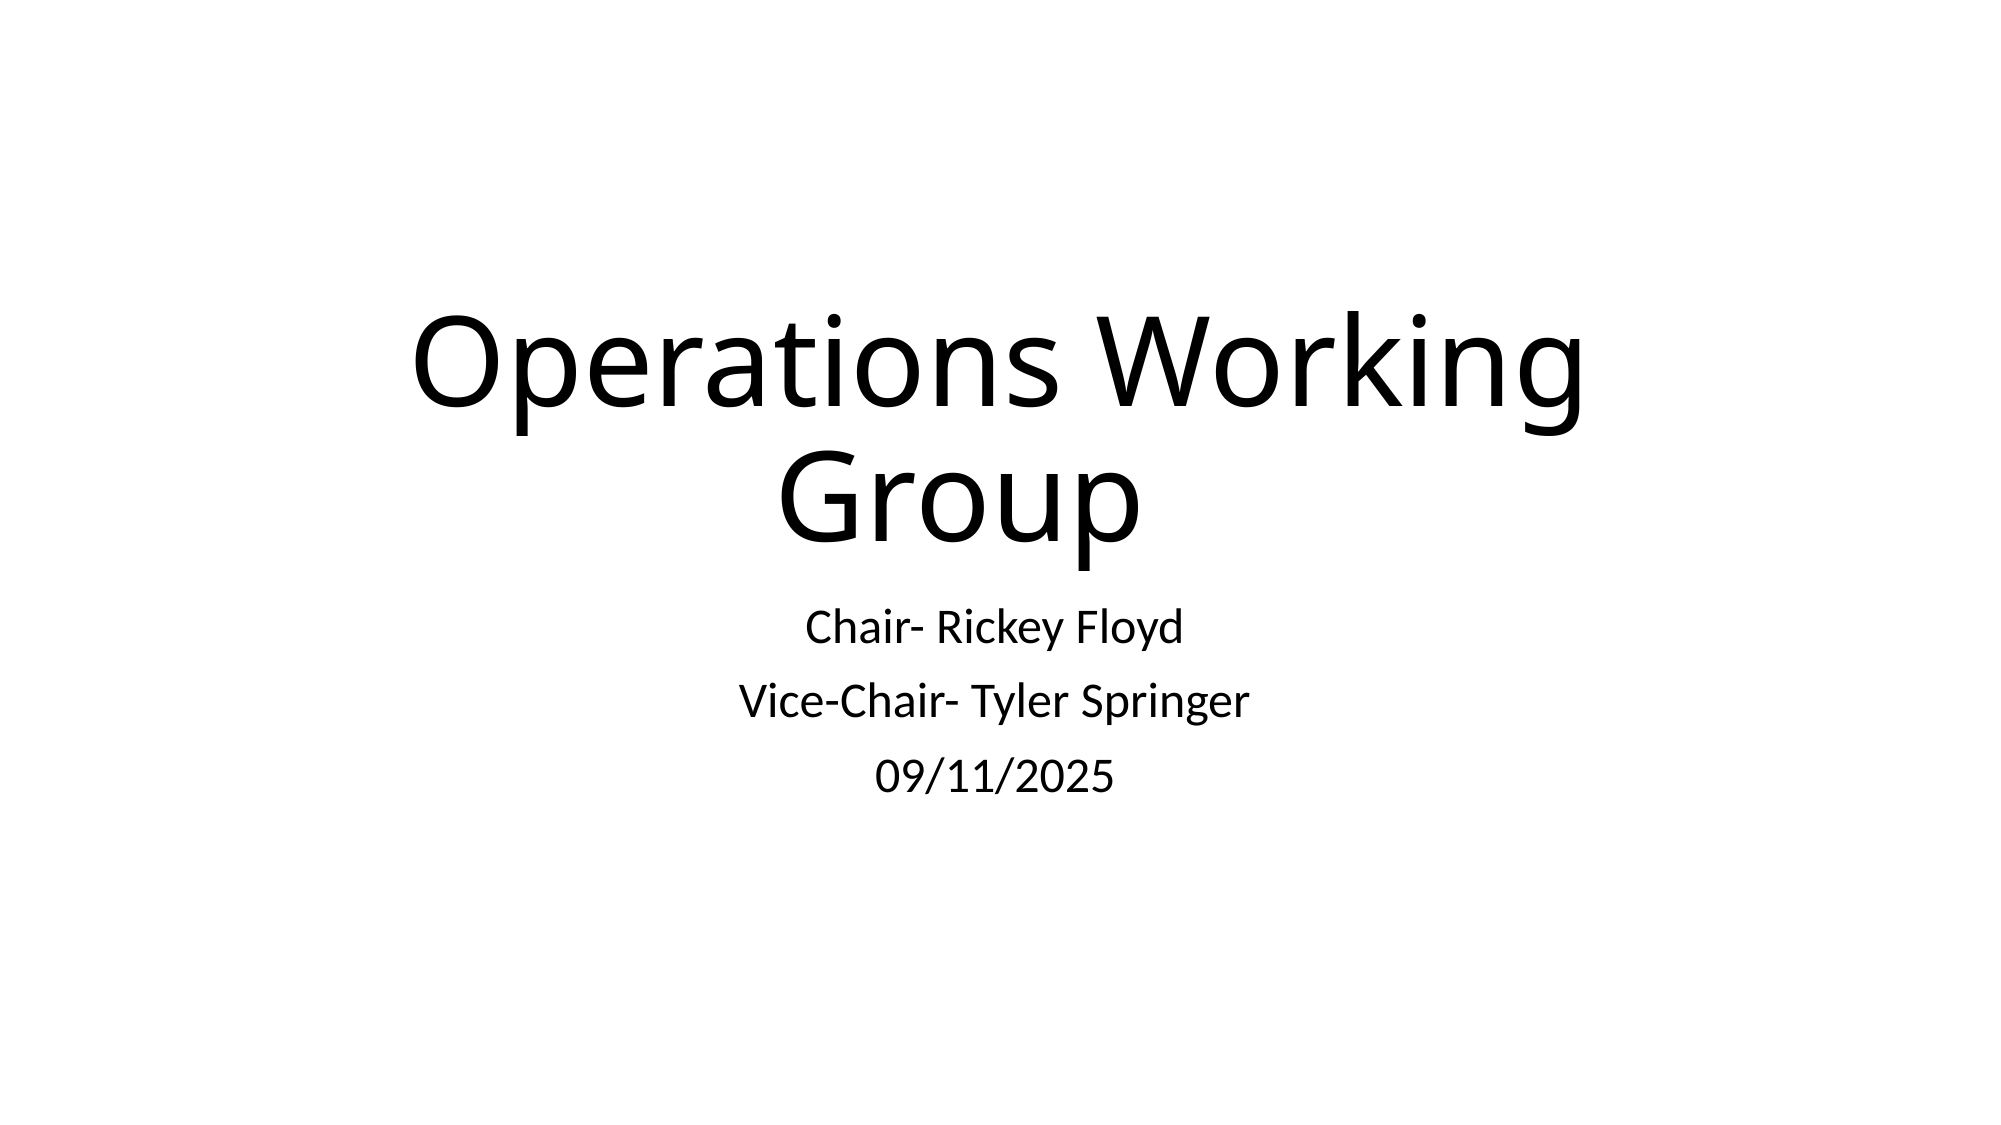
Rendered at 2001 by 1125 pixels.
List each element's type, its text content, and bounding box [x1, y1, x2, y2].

subtitle Chair- Rickey Floyd Vice-Chair- Tyler Springer 09/11/2025 [245, 592, 1746, 865]
title Operations Working Group [249, 184, 1750, 576]
